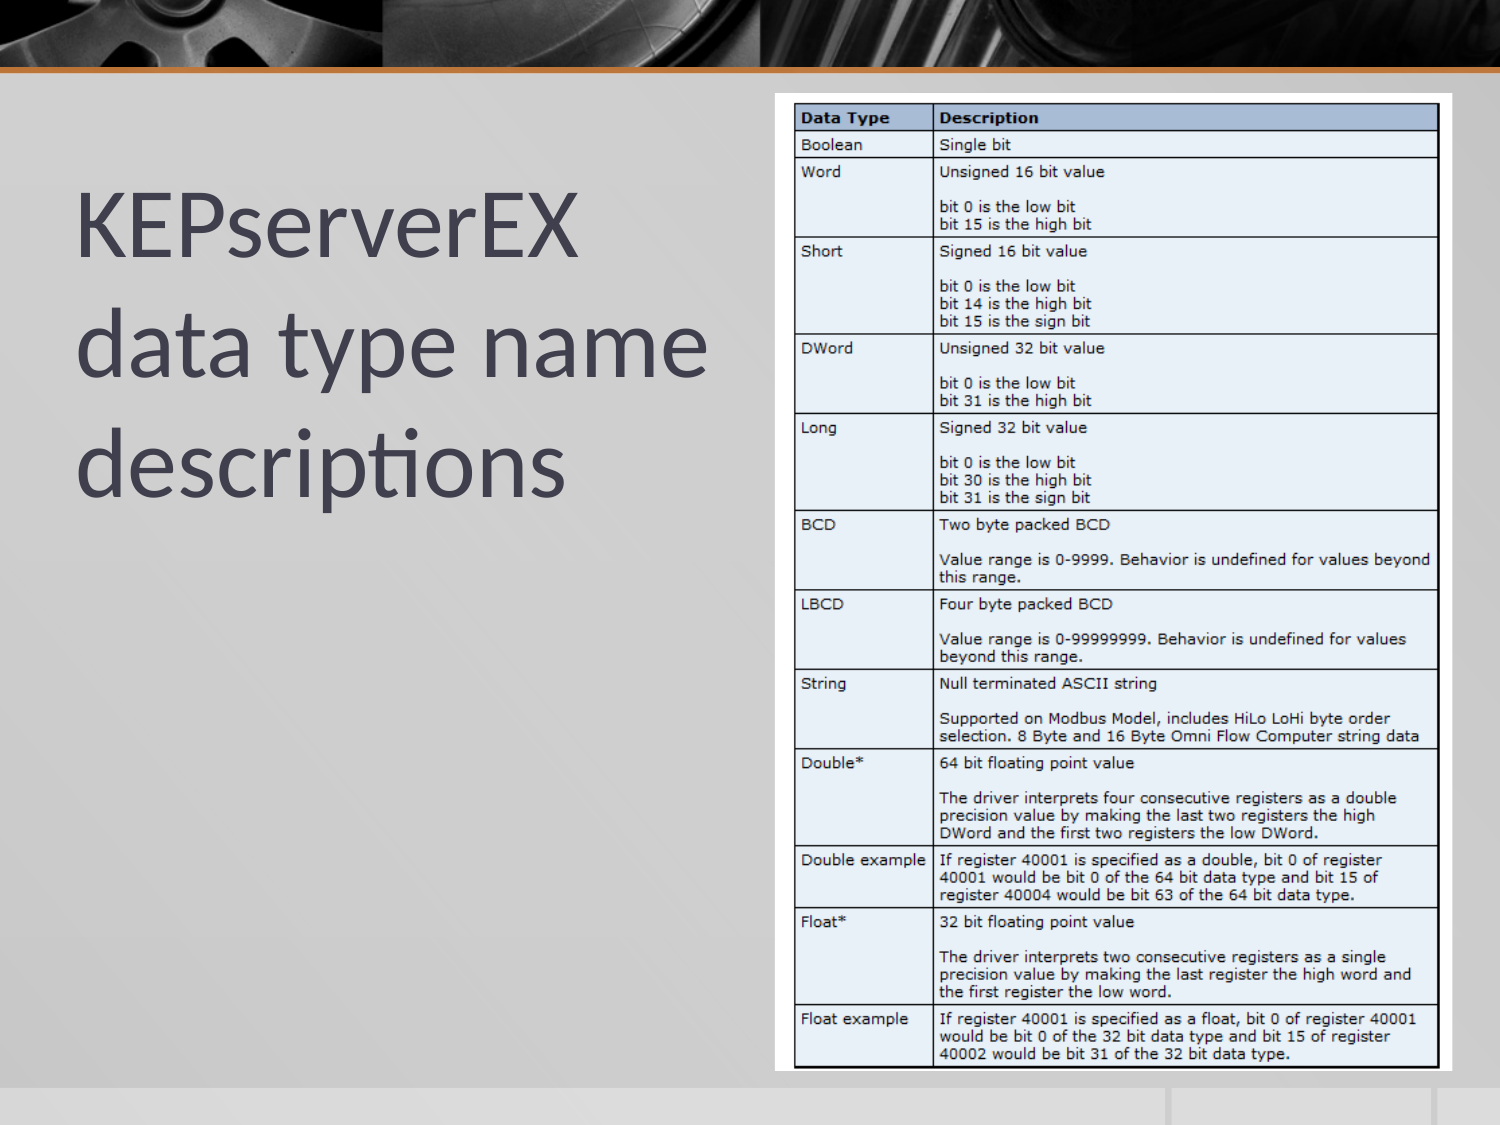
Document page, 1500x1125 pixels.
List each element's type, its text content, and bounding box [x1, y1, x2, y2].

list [774, 93, 1453, 1071]
picture [0, 0, 1500, 67]
title KEPserverEX data type name descriptions [75, 262, 770, 413]
